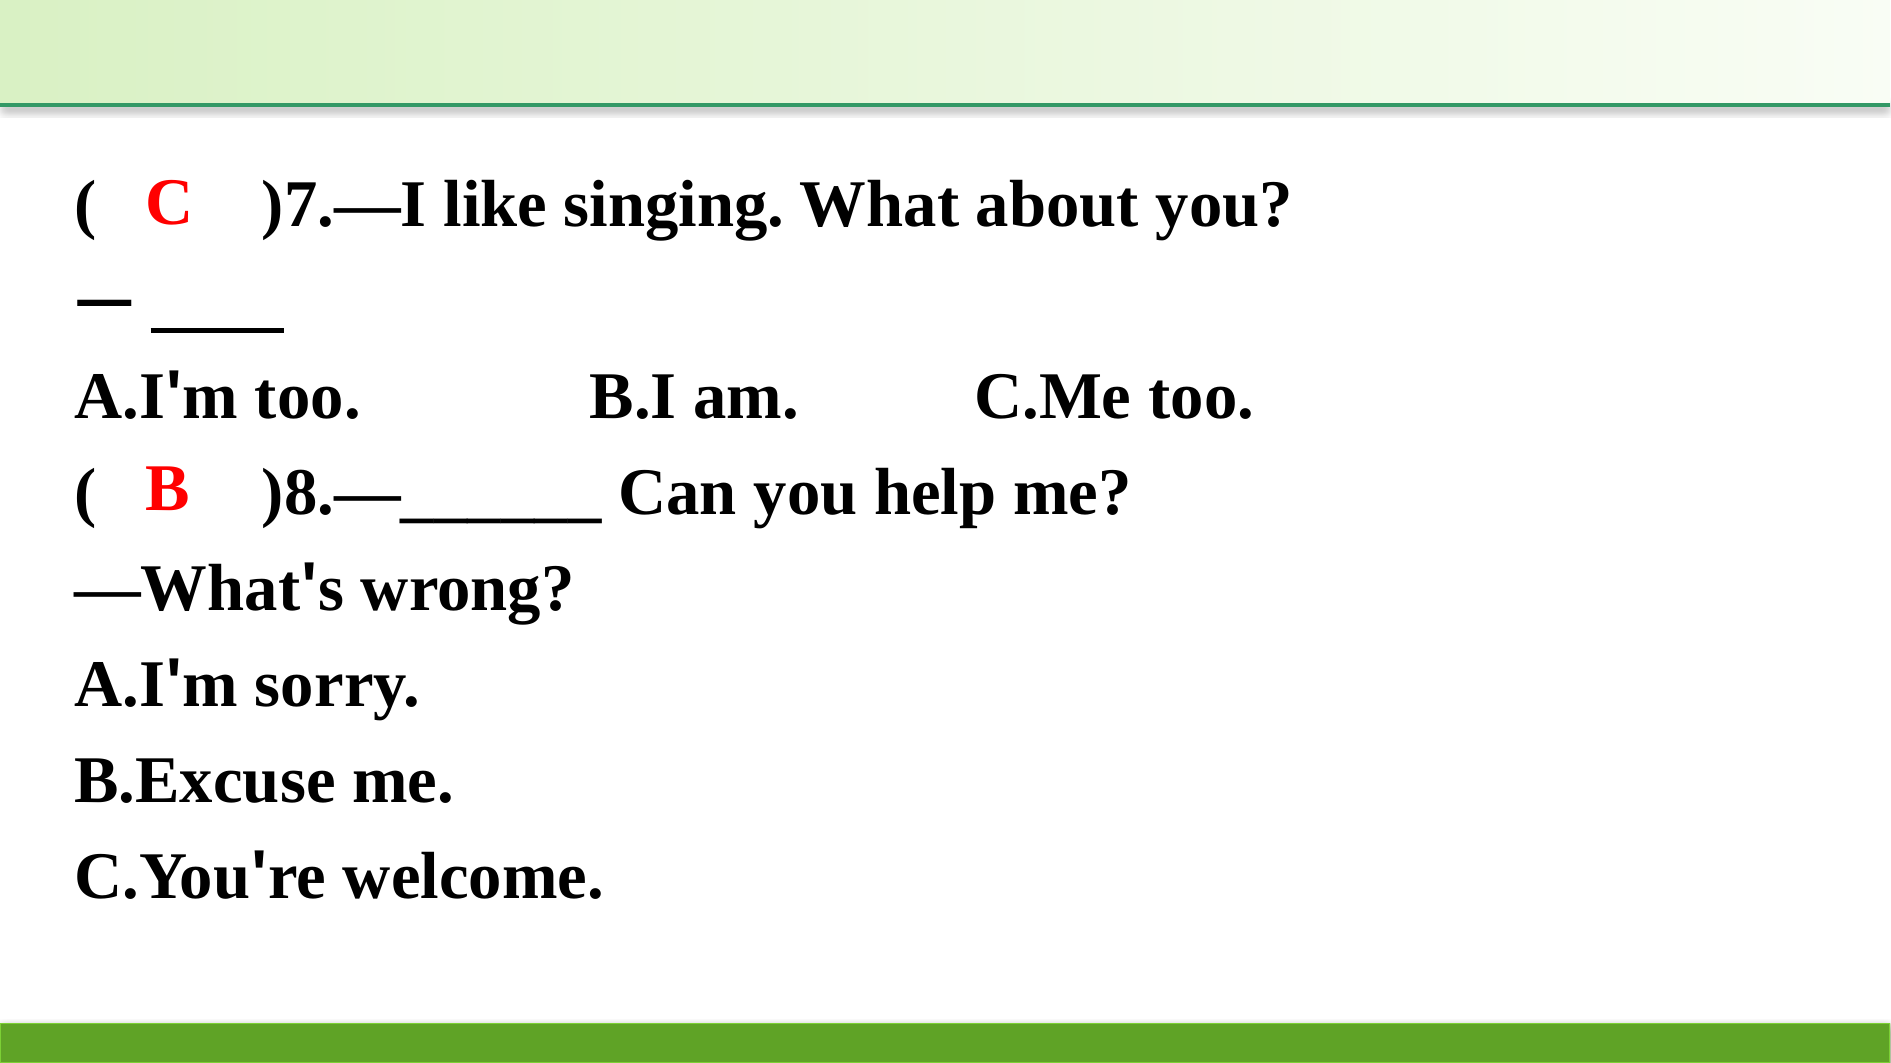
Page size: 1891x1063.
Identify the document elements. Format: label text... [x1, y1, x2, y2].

text_box ( )7.—I like singing. What about you? — A.I'm too. B.I am. C.Me too. ( )8.—______ Can you help me? —What's wrong? A.I'm sorry. B.Excuse me. C.You're welcome. [59, 136, 1833, 919]
text_box B [130, 436, 205, 531]
text_box C [130, 150, 209, 245]
